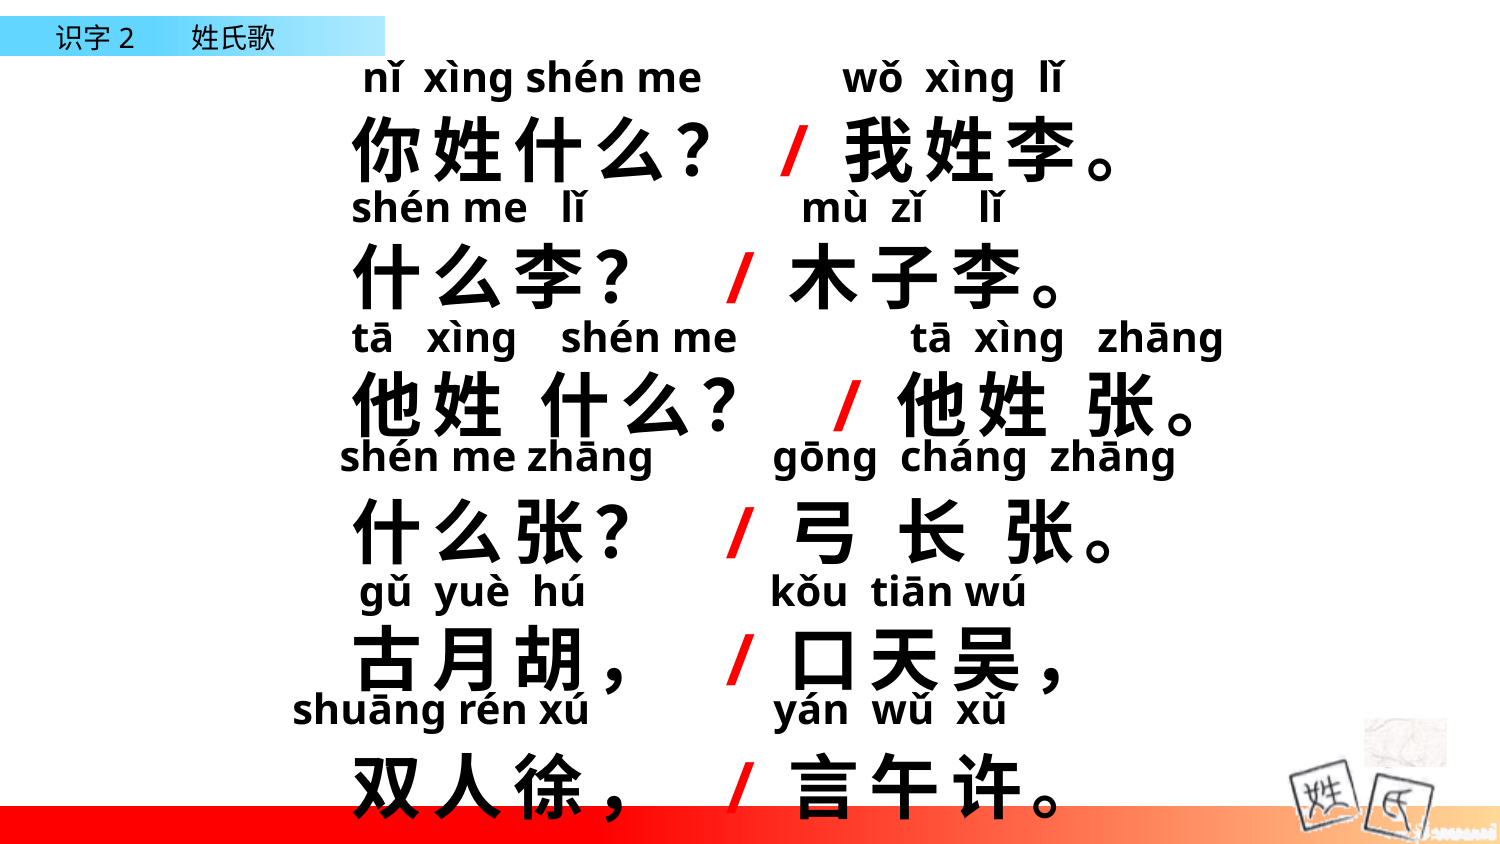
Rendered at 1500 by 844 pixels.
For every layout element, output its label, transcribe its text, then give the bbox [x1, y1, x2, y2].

text_box shuānɡ rén xú yán wǔ xǔ [277, 675, 1258, 740]
text_box tā xìnɡ shén me tā xìnɡ zhānɡ [336, 303, 1463, 369]
text_box 你姓什么？/我姓李。 什么李？ /木子李。 他姓 什么？ /他姓 张。 什么张？ /弓 长 张。 古月胡， /口天吴， 双人徐， /言午许。 [336, 55, 1447, 303]
text_box ɡǔ yuè hú kǒu tiān wú [344, 557, 1341, 622]
text_box shén me zhānɡ ɡōnɡ chánɡ zhānɡ [324, 421, 1370, 487]
text_box 你姓什么？/我姓李。 什么李？ /木子李。 他姓 什么？ /他姓 张。 什么张？ /弓 长 张。 古月胡， /口天吴， 双人徐， /言午许。 [336, 369, 1447, 835]
text_box shén me lǐ mù zǐ lǐ [336, 173, 1252, 239]
text_box nǐ xìnɡ shén me wǒ xìnɡ lǐ [336, 43, 1404, 109]
picture [1232, 752, 1500, 844]
